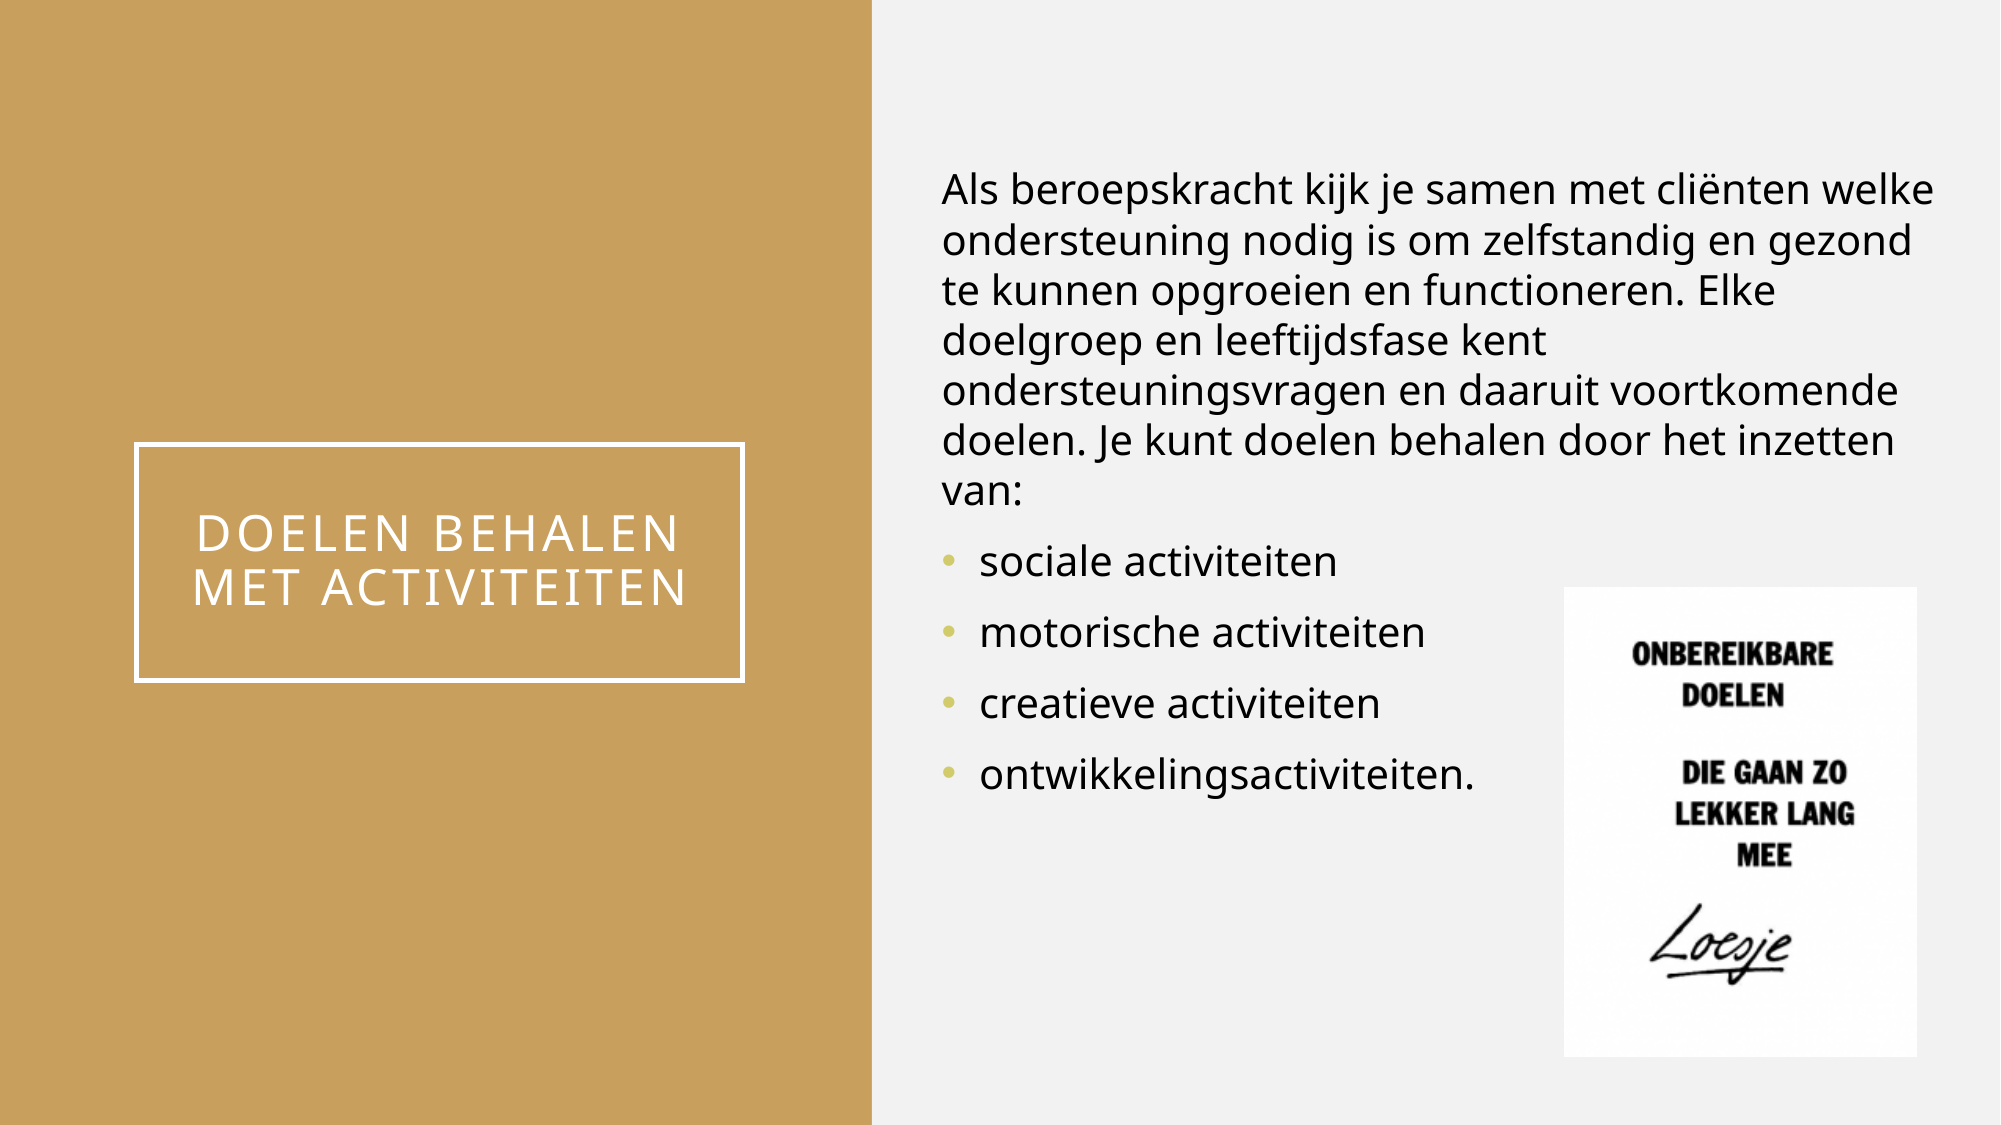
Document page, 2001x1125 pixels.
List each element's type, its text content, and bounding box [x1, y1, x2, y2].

text_box [871, 0, 2000, 1125]
title Doelen behalen met activiteiten [134, 442, 745, 683]
picture [1564, 587, 1917, 1057]
list Als beroepskracht kijk je samen met cliënten welke ondersteuning nodig is om zelfstandig en gezond te kunnen opgroeien en functioneren. Elke doelgroep en leeftijdsfase kent ondersteuningsvragen en daaruit voortkomende doelen. Je kunt doelen behalen door het inzetten van: sociale activiteiten motorische activiteiten creatieve activiteiten ontwikkelingsactiviteiten. [926, 68, 1972, 964]
